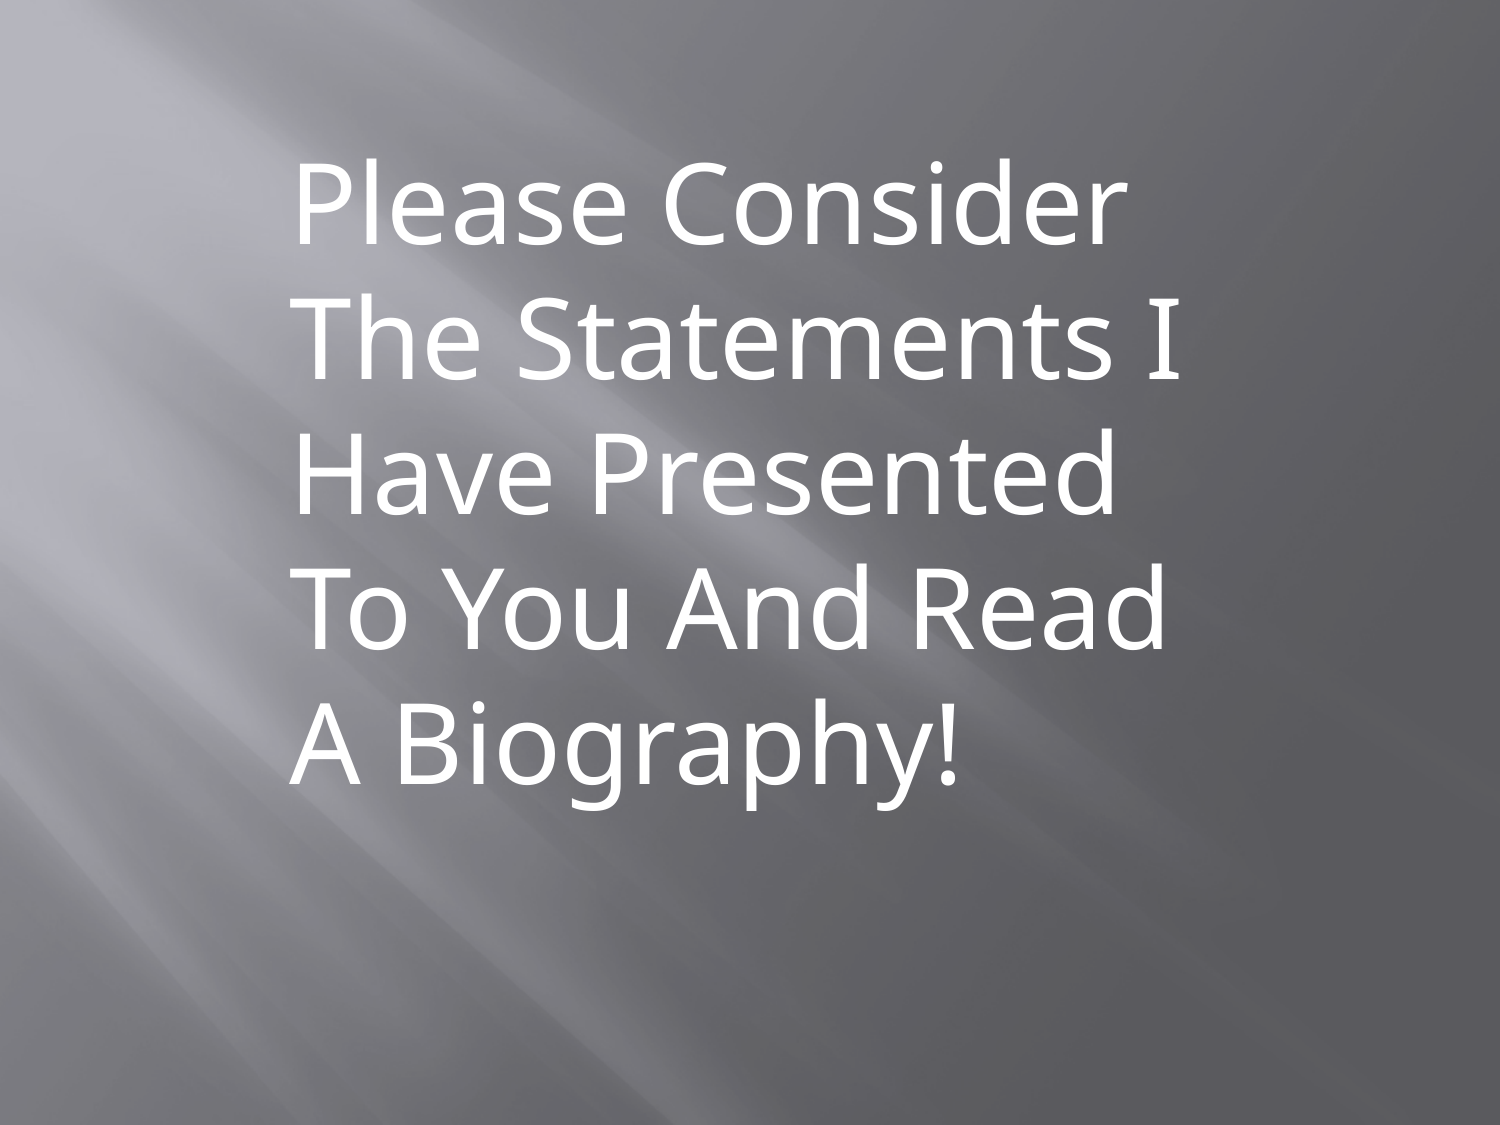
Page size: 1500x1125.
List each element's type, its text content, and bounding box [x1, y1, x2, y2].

text_box Please Consider The Statements I Have Presented To You And Read A Biography! [275, 124, 1275, 815]
